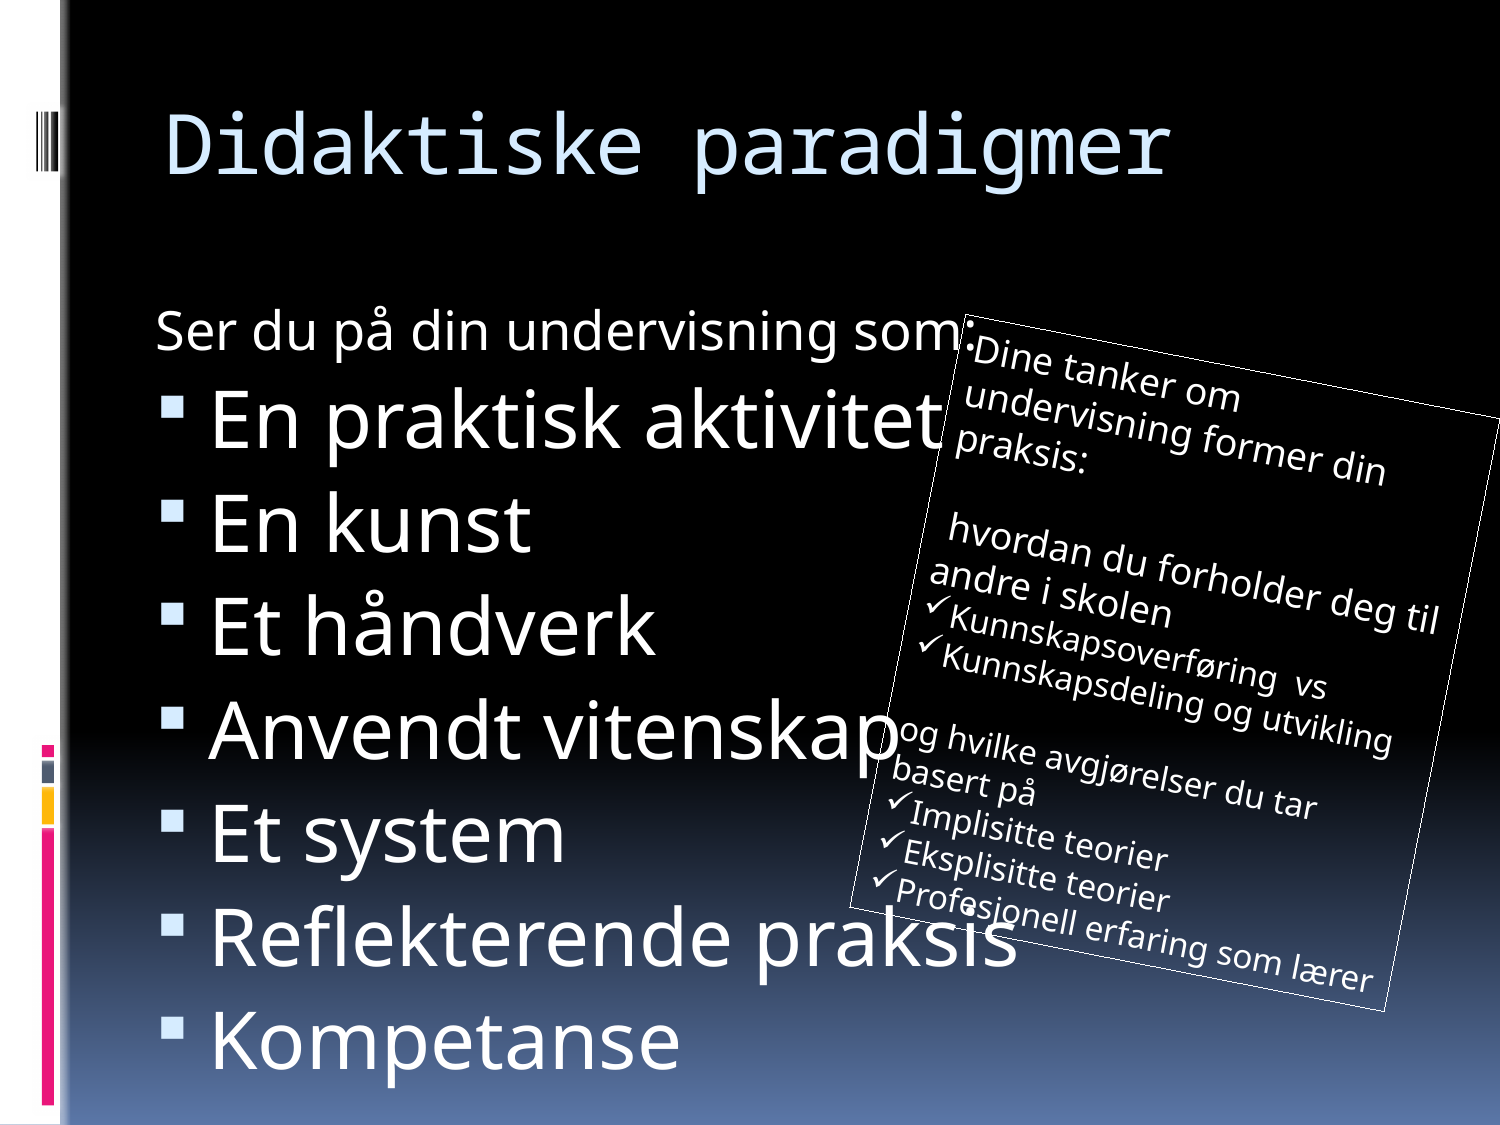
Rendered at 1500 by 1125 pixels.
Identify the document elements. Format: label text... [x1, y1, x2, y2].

list Ser du på din undervisning som: En praktisk aktivitet En kunst Et håndverk Anvendt vitenskap Et system Reflekterende praksis Kompetanse [129, 288, 1372, 1095]
text_box Dine tanker om undervisning former din praksis: hvordan du forholder deg til andre i skolen Kunnskapsoverføring vs Kunnskapsdeling og utvikling og hvilke avgjørelser du tar basert på Implisitte teorier Eksplisitte teorier Profesjonell erfaring som lærer [849, 314, 1500, 1012]
title Didaktiske paradigmer [150, 83, 1425, 234]
